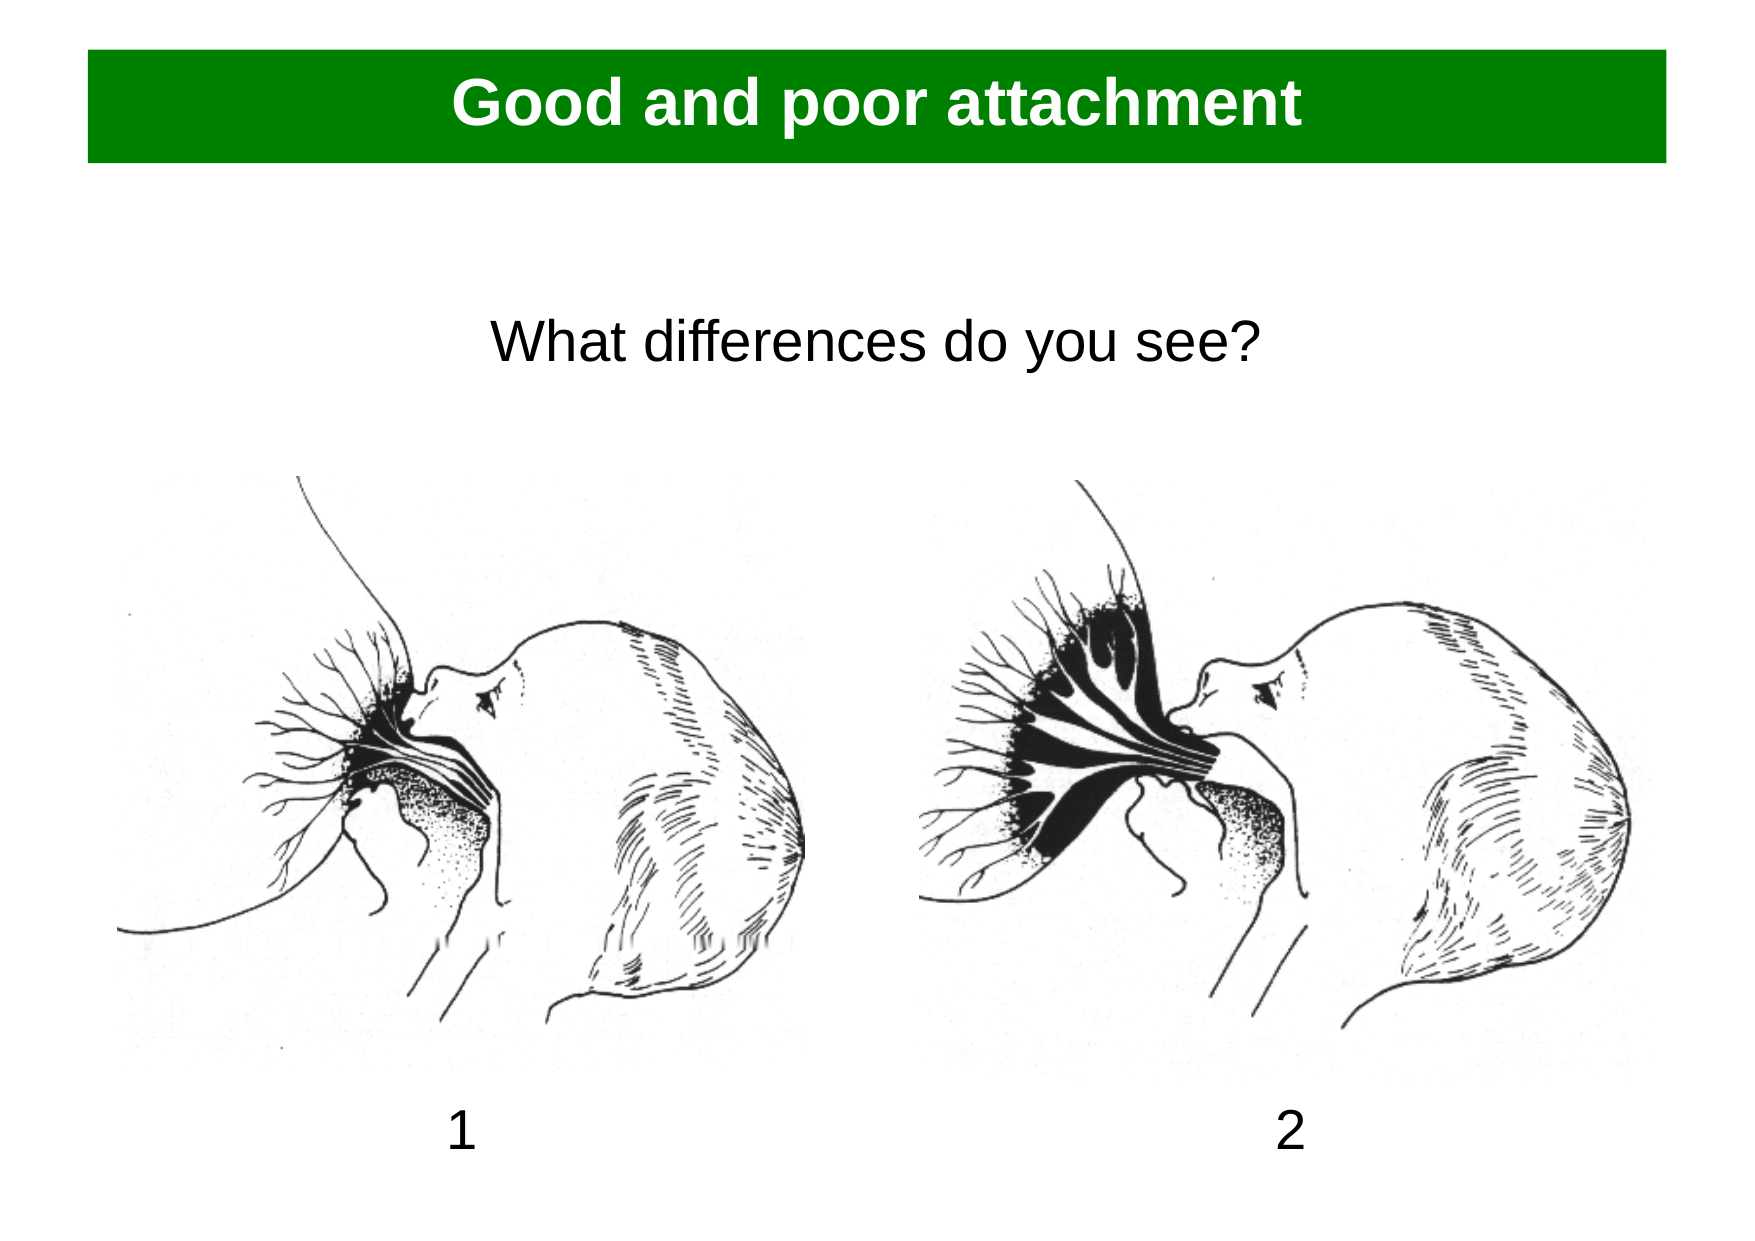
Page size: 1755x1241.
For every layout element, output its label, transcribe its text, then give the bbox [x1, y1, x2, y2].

text_box 2 [1222, 1089, 1361, 1169]
title Good and poor attachment [87, 49, 1667, 164]
picture [116, 476, 805, 1070]
list What differences do you see? [87, 294, 1667, 1205]
text_box 1 [393, 1084, 532, 1169]
picture [919, 480, 1651, 1081]
